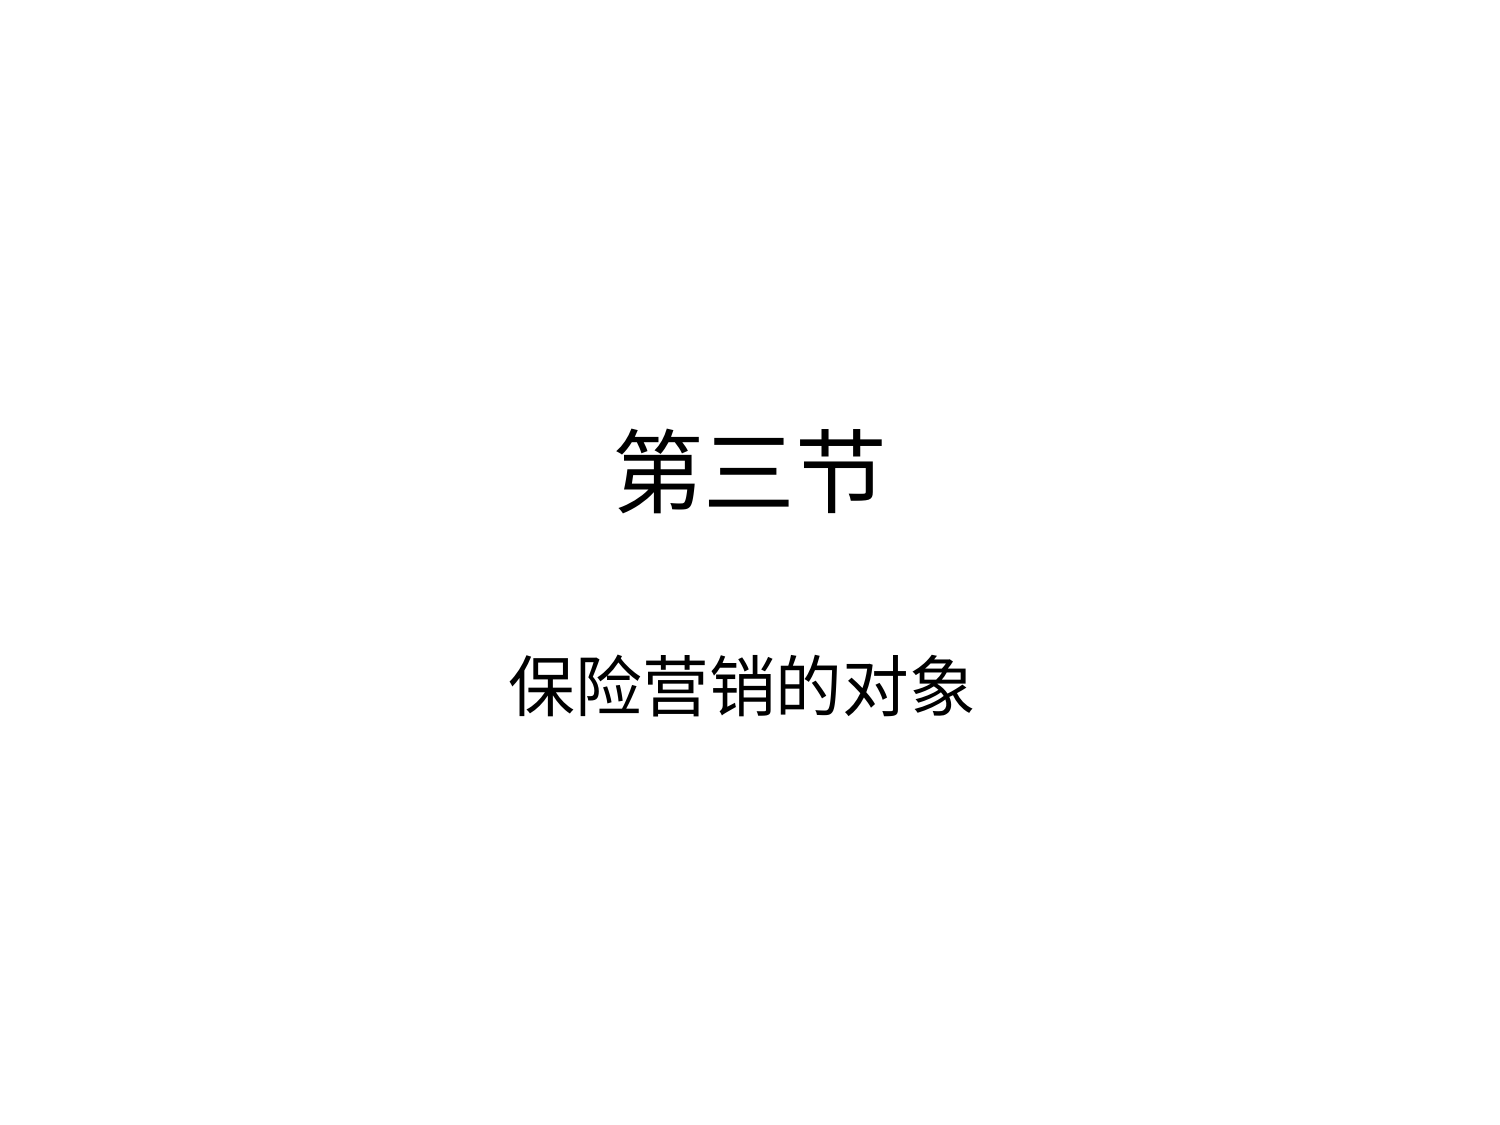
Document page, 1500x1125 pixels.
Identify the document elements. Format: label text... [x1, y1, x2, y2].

title 第三节 [112, 349, 1388, 591]
subtitle 保险营销的对象 [225, 637, 1275, 925]
